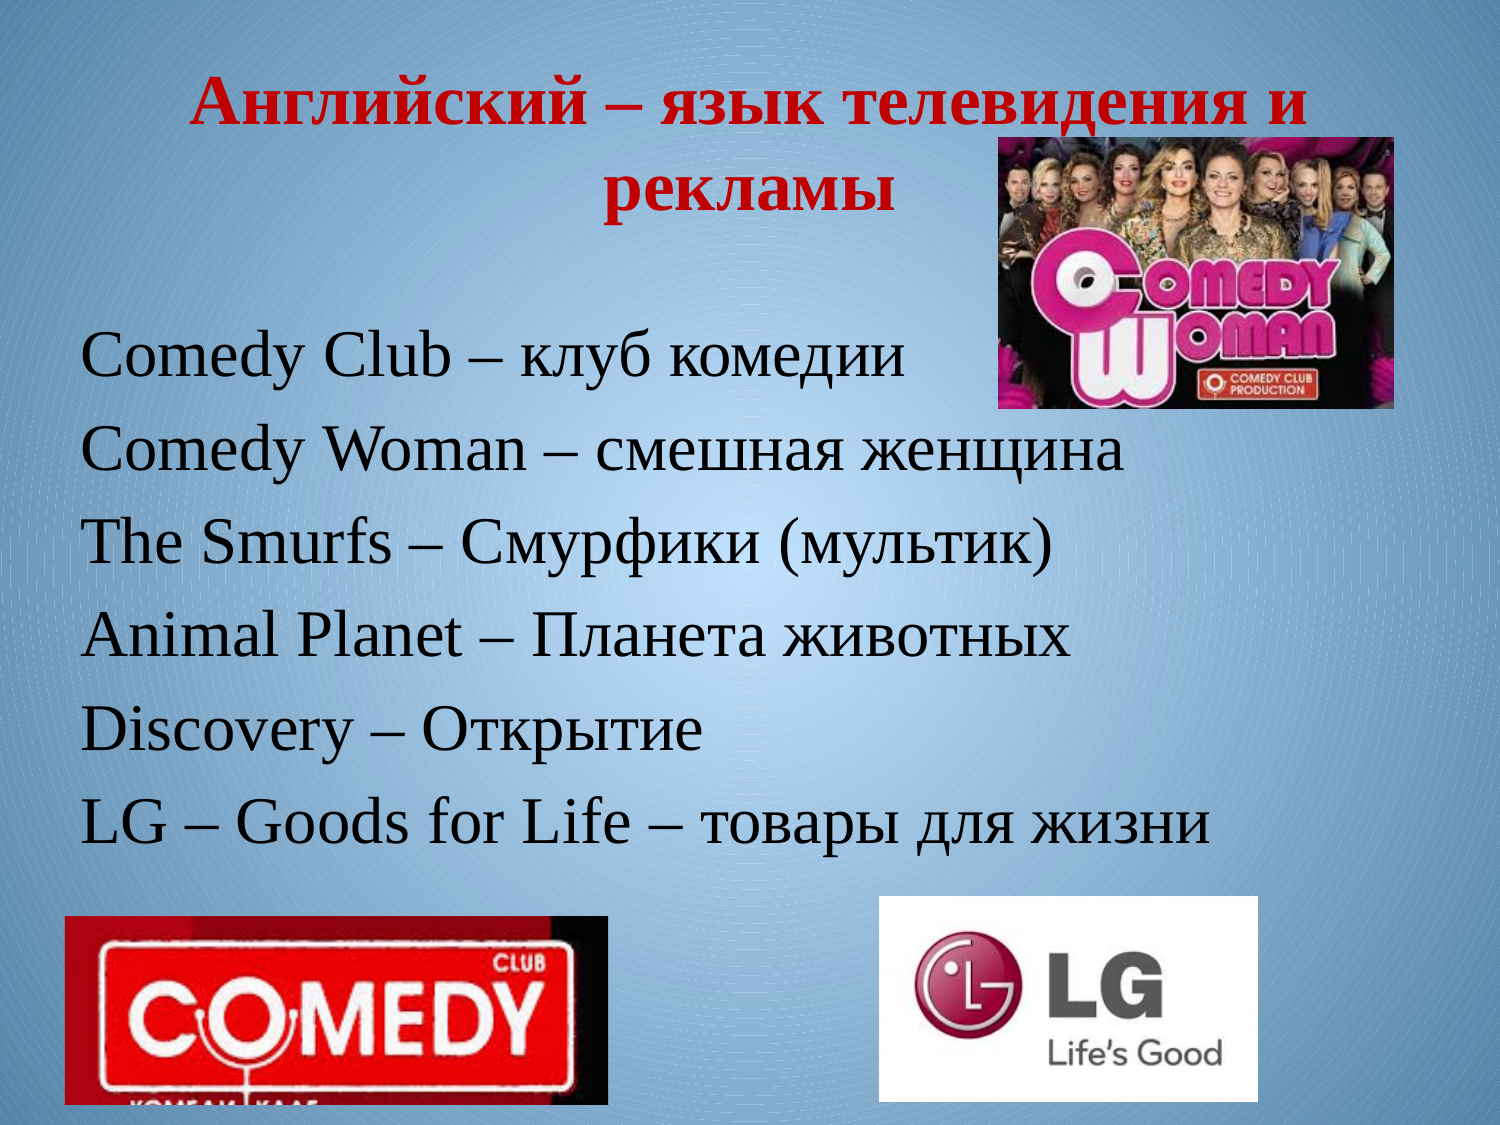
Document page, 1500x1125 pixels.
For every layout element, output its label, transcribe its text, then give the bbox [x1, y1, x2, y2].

list Comedy Club – клуб комедии Comedy Woman – смешная женщина The Smurfs – Смурфики (мультик) Animal Planet – Планета животных Discovery – Открытие LG – Goods for Life – товары для жизни [64, 302, 1415, 1046]
title Английский – язык телевидения и рекламы [75, 45, 1425, 233]
picture [879, 896, 1259, 1102]
picture [997, 136, 1395, 410]
picture [64, 916, 609, 1105]
